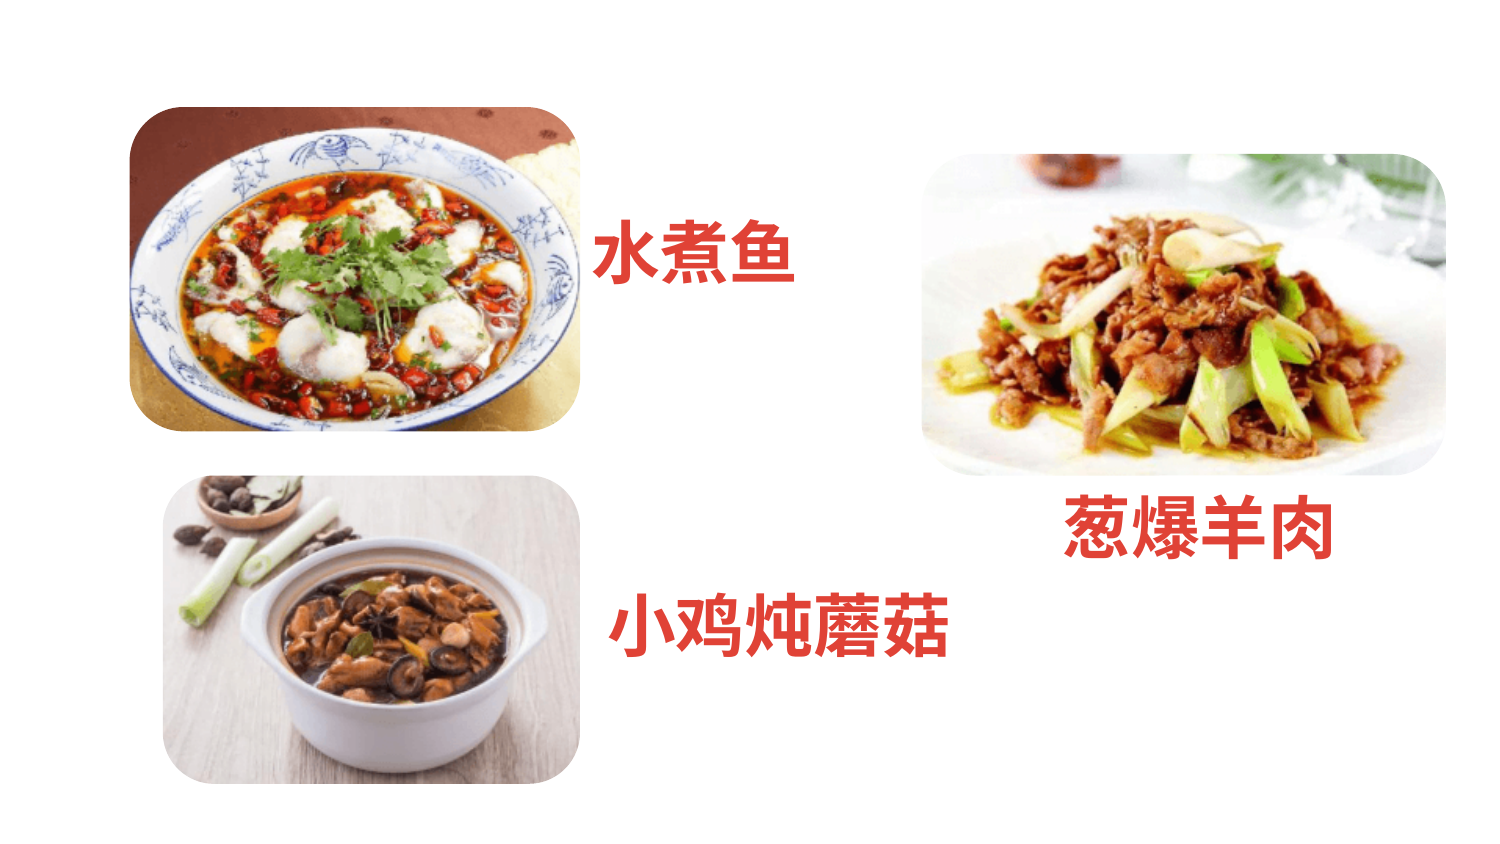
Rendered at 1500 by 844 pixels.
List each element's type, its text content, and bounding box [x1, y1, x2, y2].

text_box 水煮鱼 [581, 204, 810, 298]
picture [162, 475, 581, 784]
text_box 小鸡炖蘑菇 [595, 577, 963, 671]
picture [921, 153, 1446, 476]
text_box 葱爆羊肉 [1051, 478, 1349, 573]
picture [129, 106, 581, 432]
